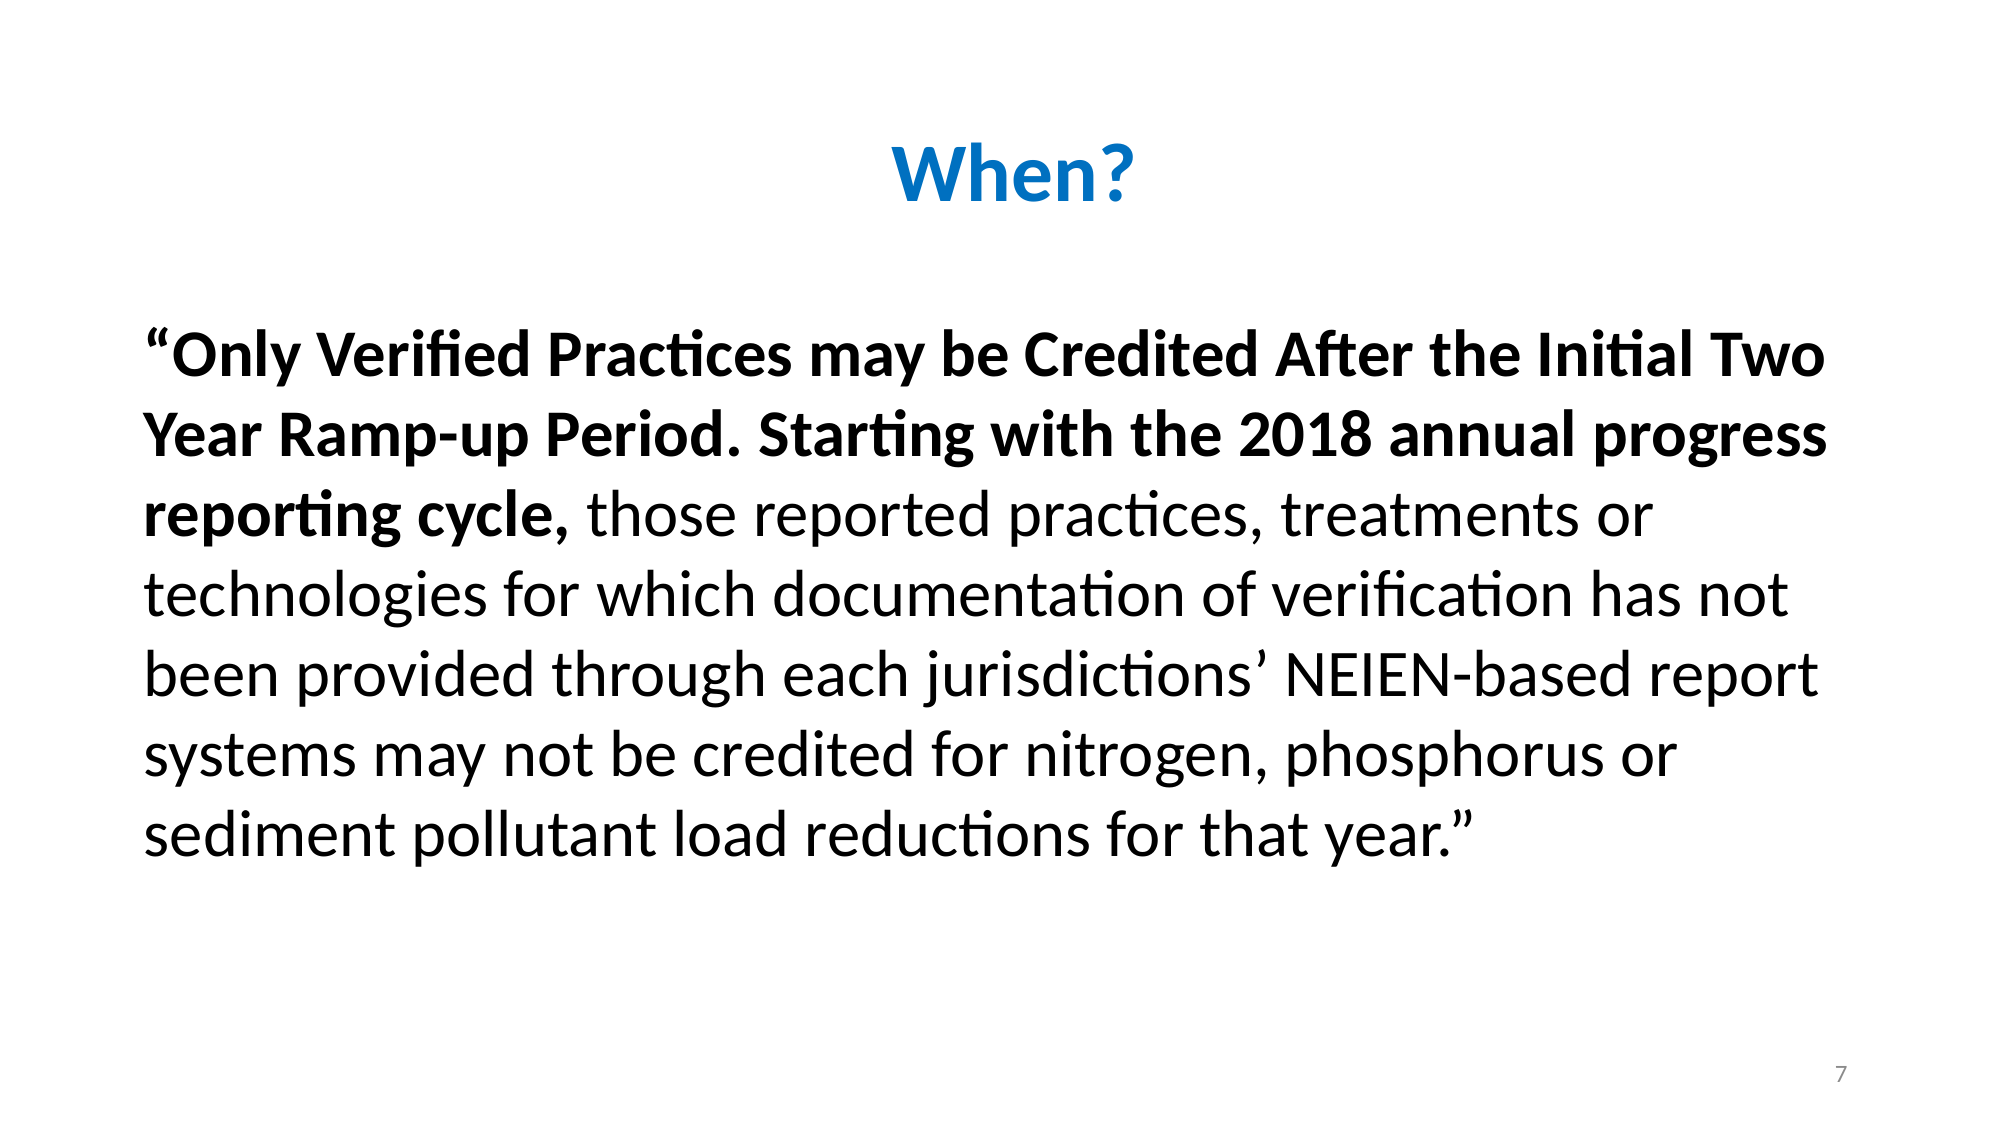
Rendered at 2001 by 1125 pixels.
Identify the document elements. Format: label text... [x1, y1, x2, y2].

text_box When? [557, 110, 1472, 226]
slide_number 7 [1412, 1042, 1863, 1103]
text_box “Only Verified Practices may be Credited After the Initial Two Year Ramp-up Period. Starting with the 2018 annual progress reporting cycle, those reported practices, treatments or technologies for which documentation of verification has not been provided through each jurisdictions’ NEIEN-based report systems may not be credited for nitrogen, phosphorus or sediment pollutant load reductions for that year.” [129, 302, 1900, 877]
